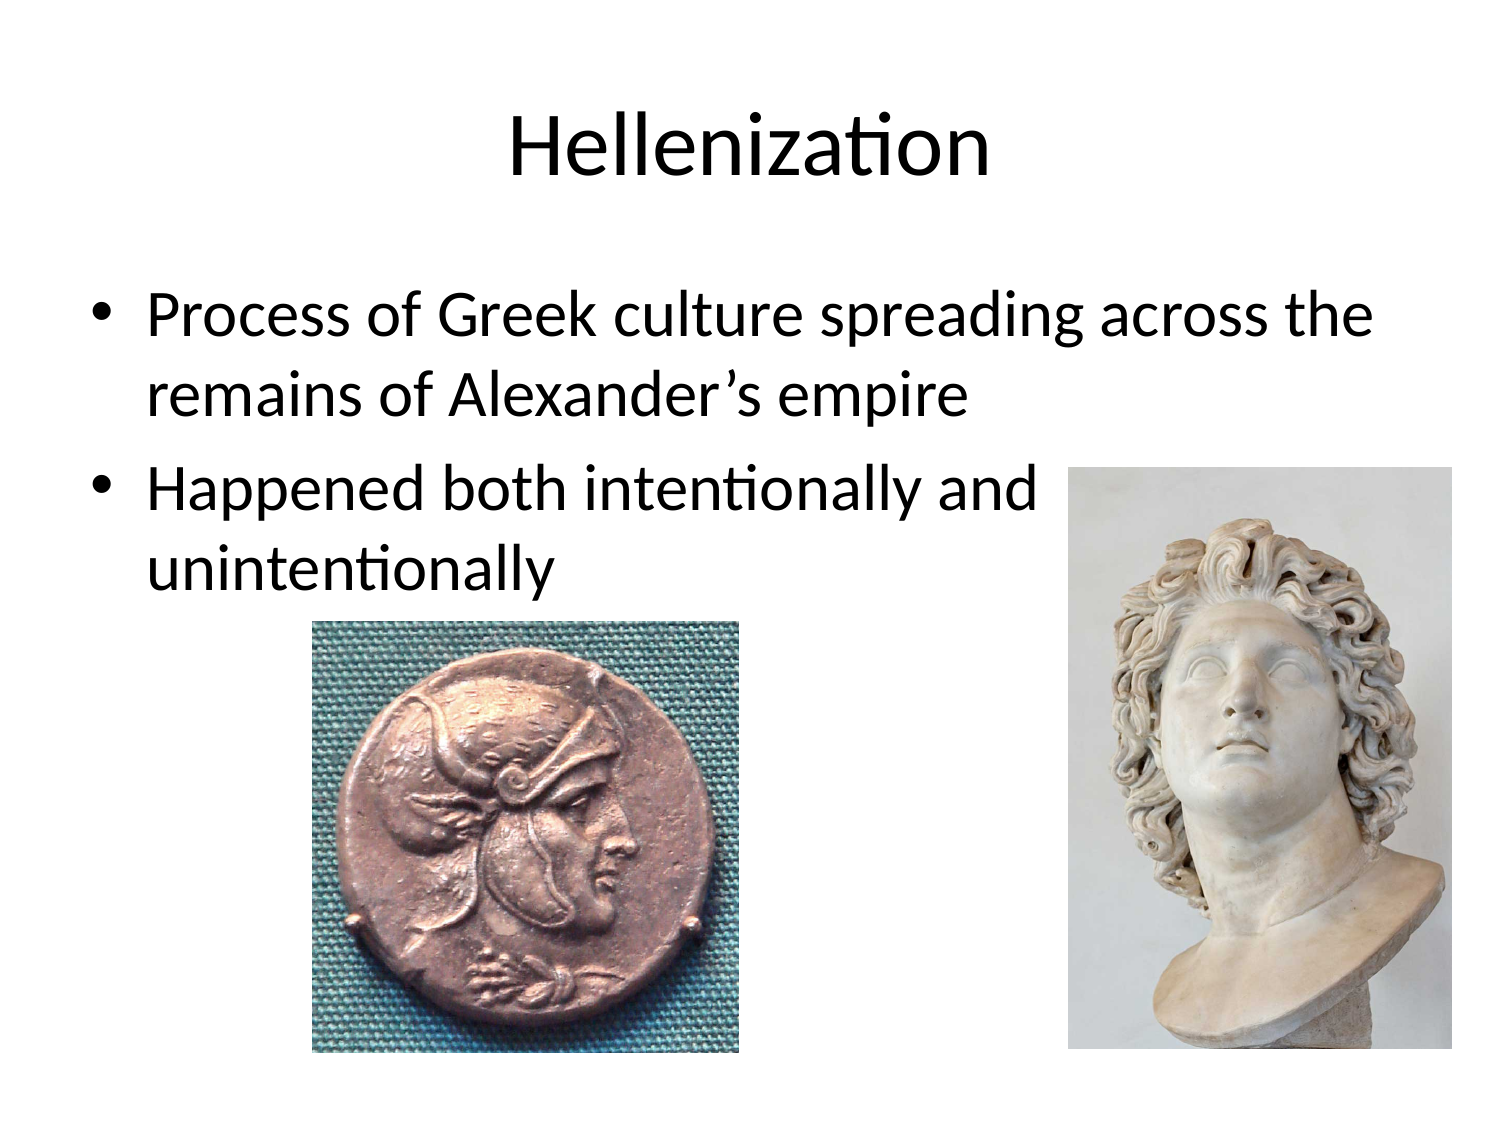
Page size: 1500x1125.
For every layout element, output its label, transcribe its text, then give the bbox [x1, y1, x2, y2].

title Hellenization [74, 44, 1426, 233]
list Process of Greek culture spreading across the remains of Alexander’s empire Happened both intentionally and unintentionally [74, 262, 1426, 1006]
picture [312, 621, 739, 1053]
picture [1068, 467, 1452, 1049]
